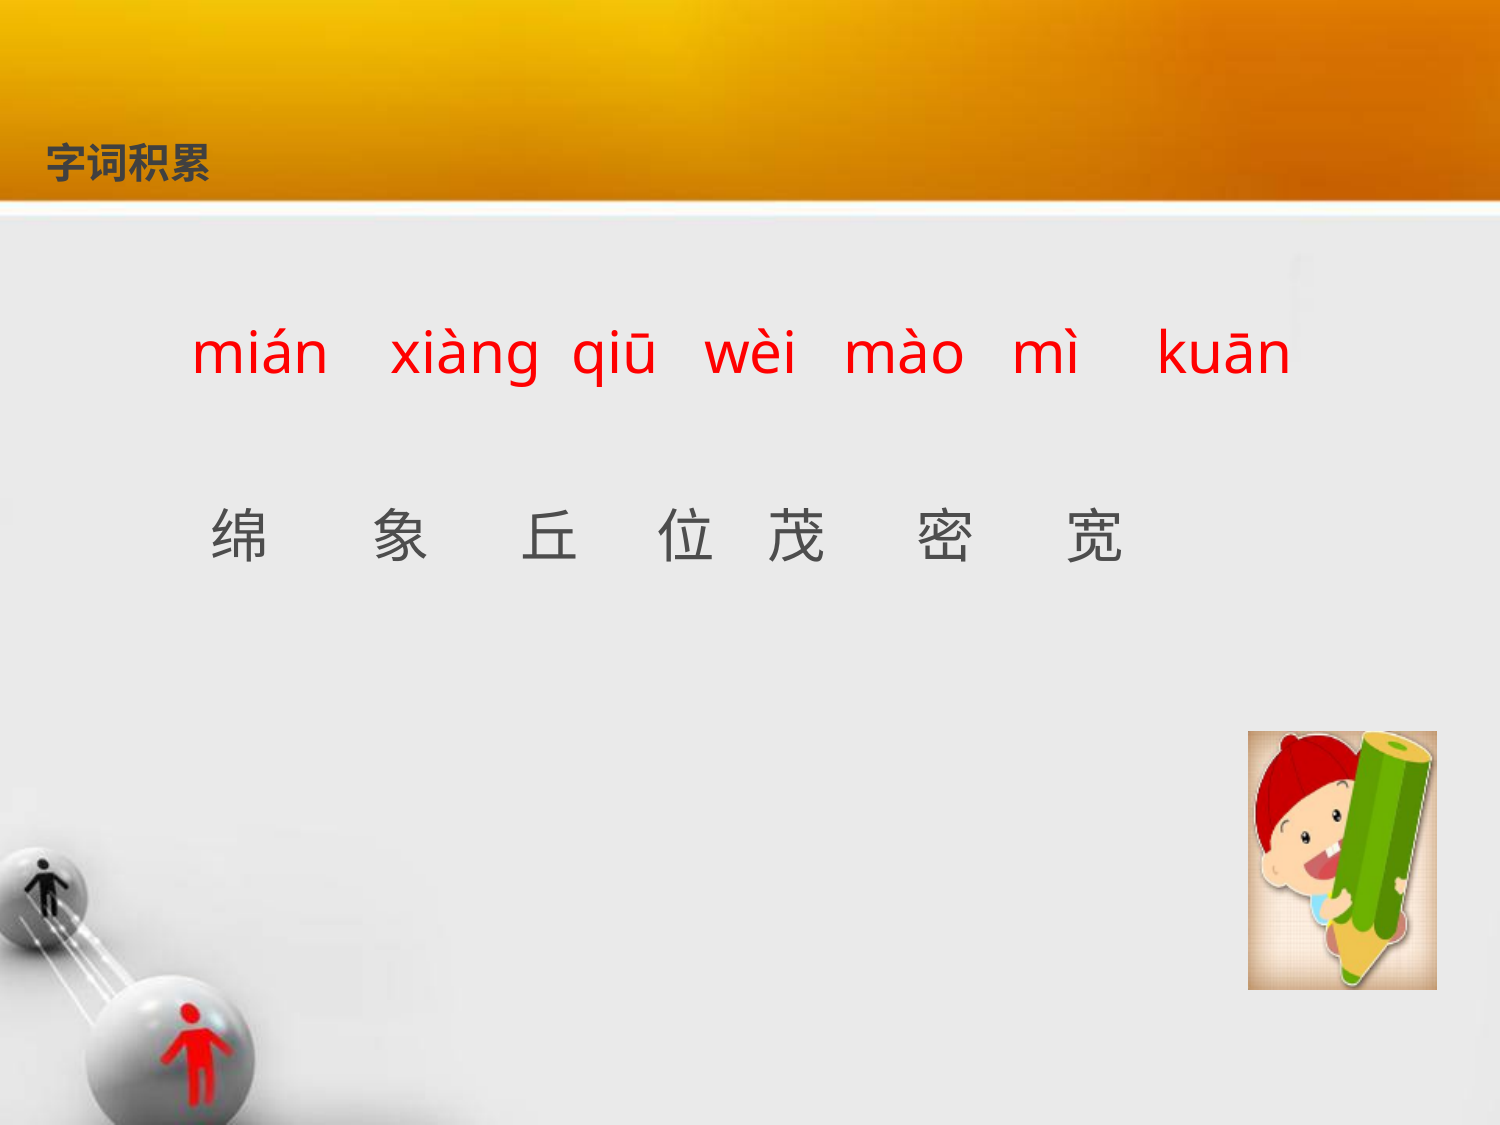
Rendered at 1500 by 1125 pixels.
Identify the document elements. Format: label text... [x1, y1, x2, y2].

picture [0, 0, 1500, 1125]
text_box 绵 象 丘 位 茂 密 宽 [195, 491, 1343, 577]
text_box 字词积累 [30, 129, 228, 195]
text_box mián xiàng qiū wèi mào mì kuān [177, 307, 1384, 393]
